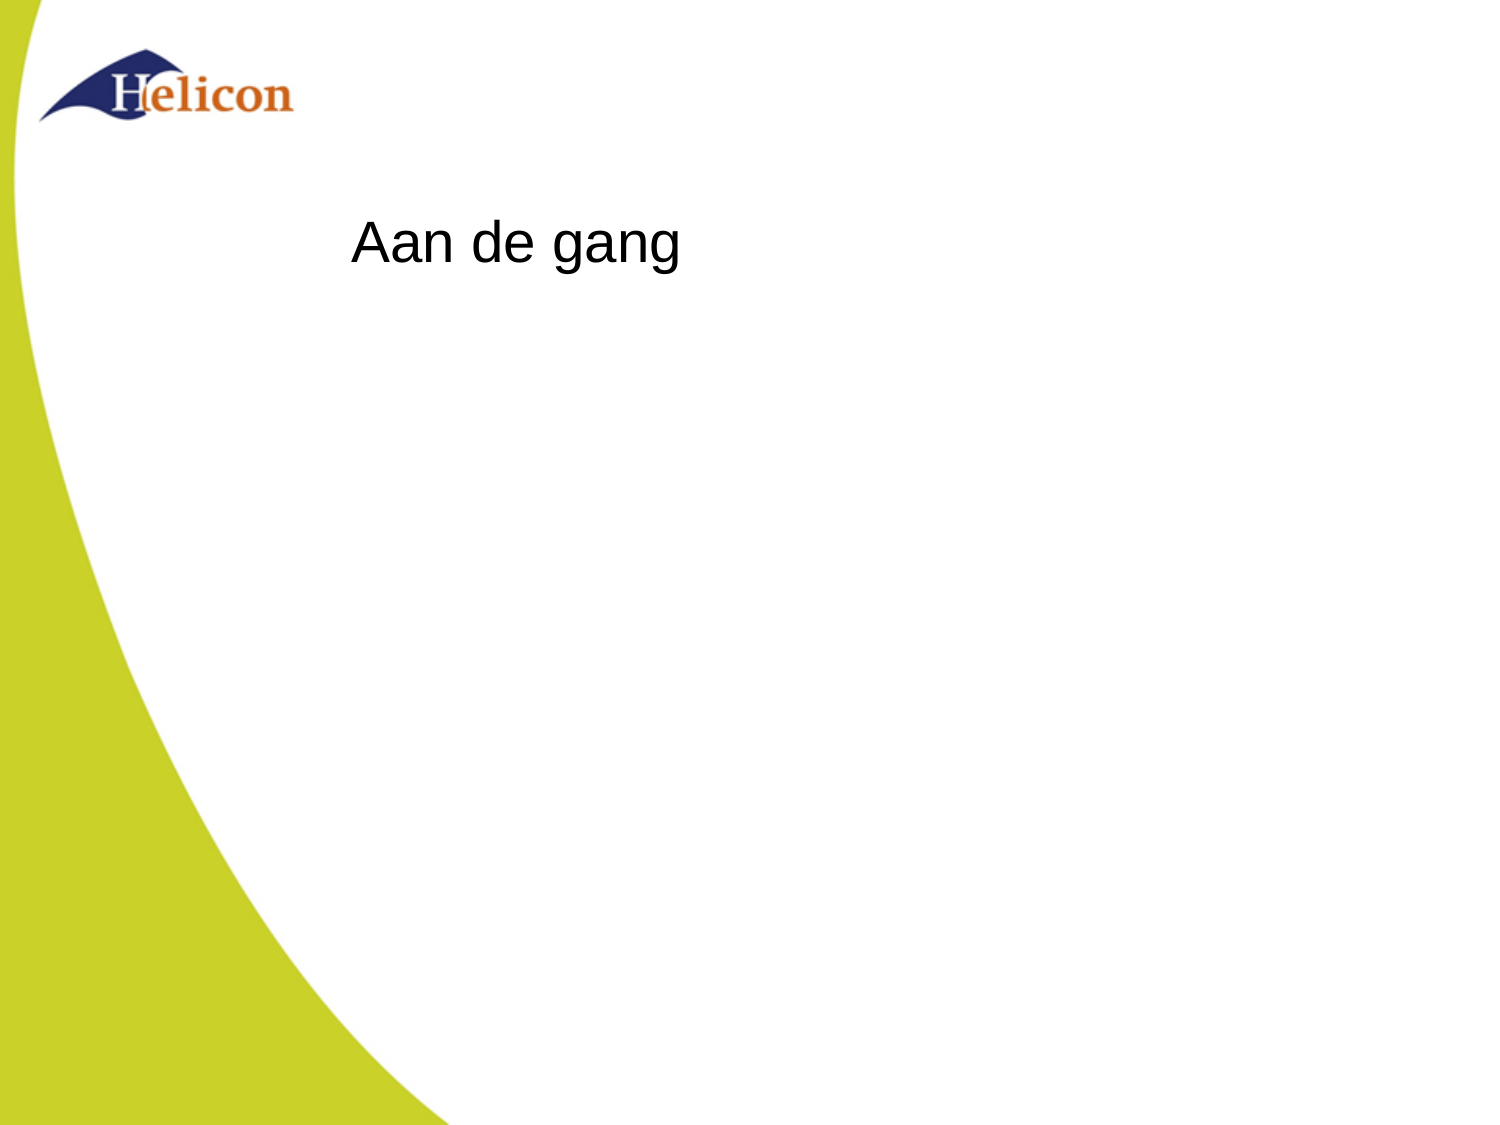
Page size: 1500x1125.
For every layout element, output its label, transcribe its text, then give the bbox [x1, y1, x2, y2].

picture [0, 0, 1500, 1125]
list Aan de gang [336, 196, 1425, 1005]
